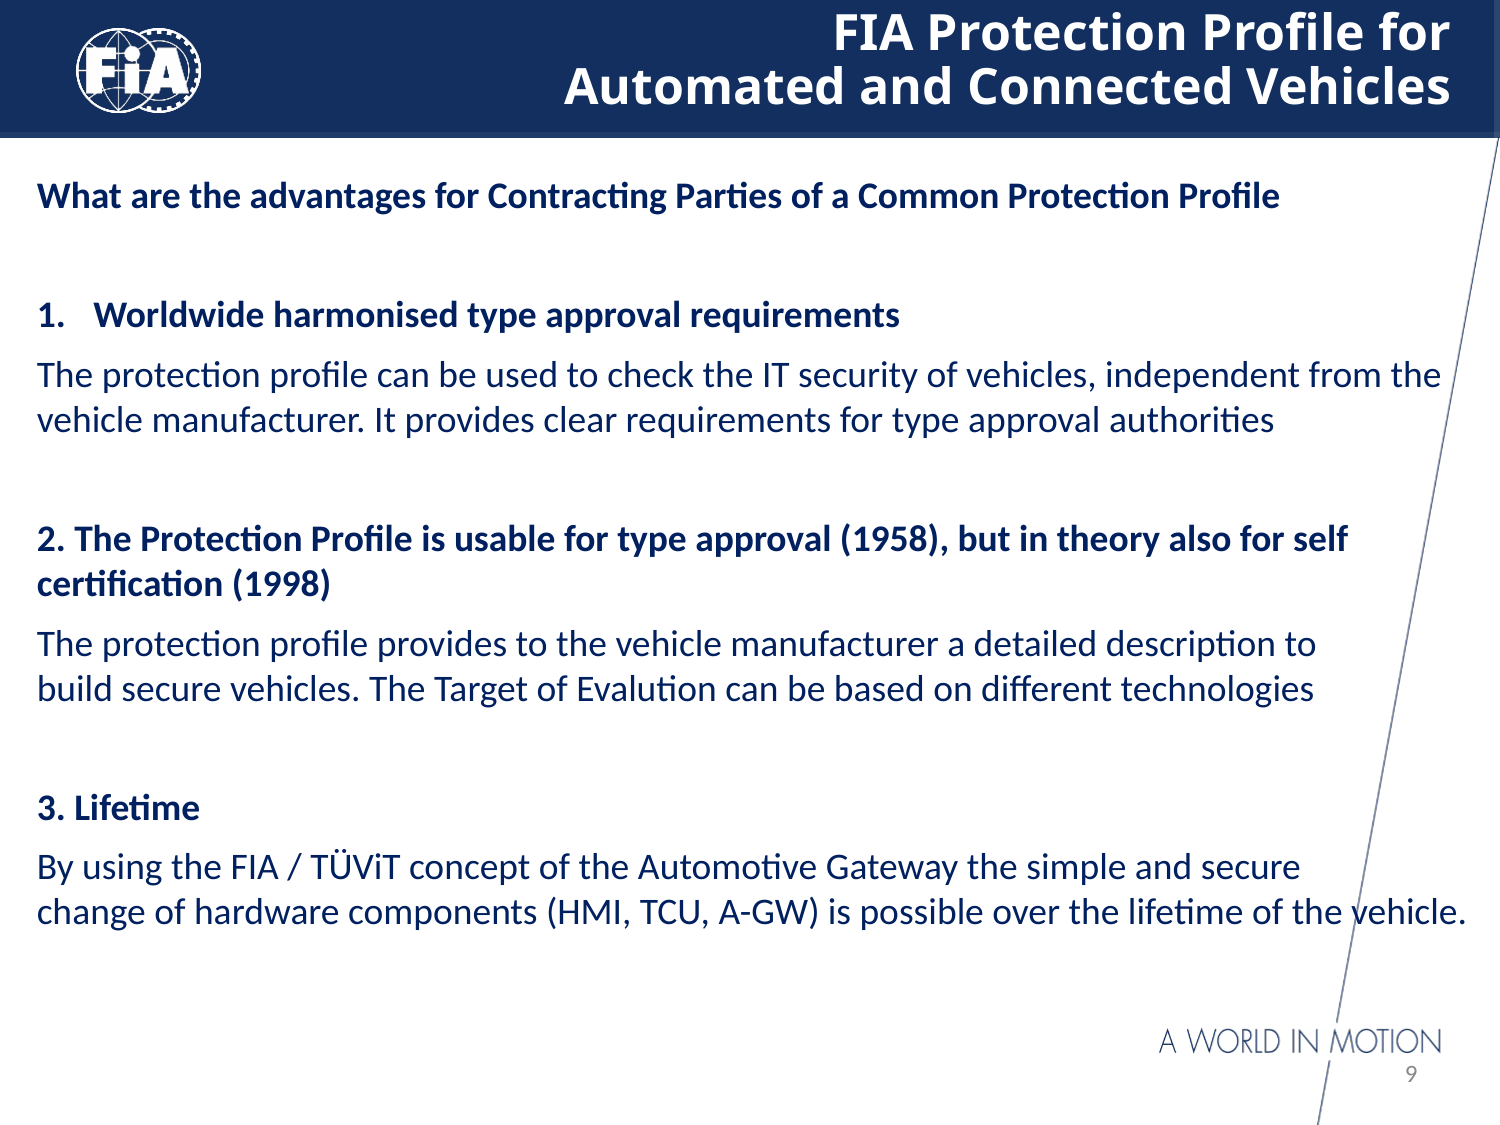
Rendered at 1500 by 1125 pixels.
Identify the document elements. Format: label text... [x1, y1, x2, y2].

title FIA Protection Profile for Automated and Connected Vehicles [544, 6, 1452, 83]
list What are the advantages for Contracting Parties of a Common Protection Profile Worldwide harmonised type approval requirements The protection profile can be used to check the IT security of vehicles, independent from the vehicle manufacturer. It provides clear requirements for type approval authorities 2. The Protection Profile is usable for type approval (1958), but in theory also for self certification (1998) The protection profile provides to the vehicle manufacturer a detailed description to build secure vehicles. The Target of Evalution can be based on different technologies 3. Lifetime By using the FIA / TÜViT concept of the Automotive Gateway the simple and secure change of hardware components (HMI, TCU, A-GW) is possible over the lifetime of the vehicle. [28, 163, 1483, 997]
slide_number 9 [1361, 1050, 1426, 1096]
picture [0, 0, 1500, 1125]
